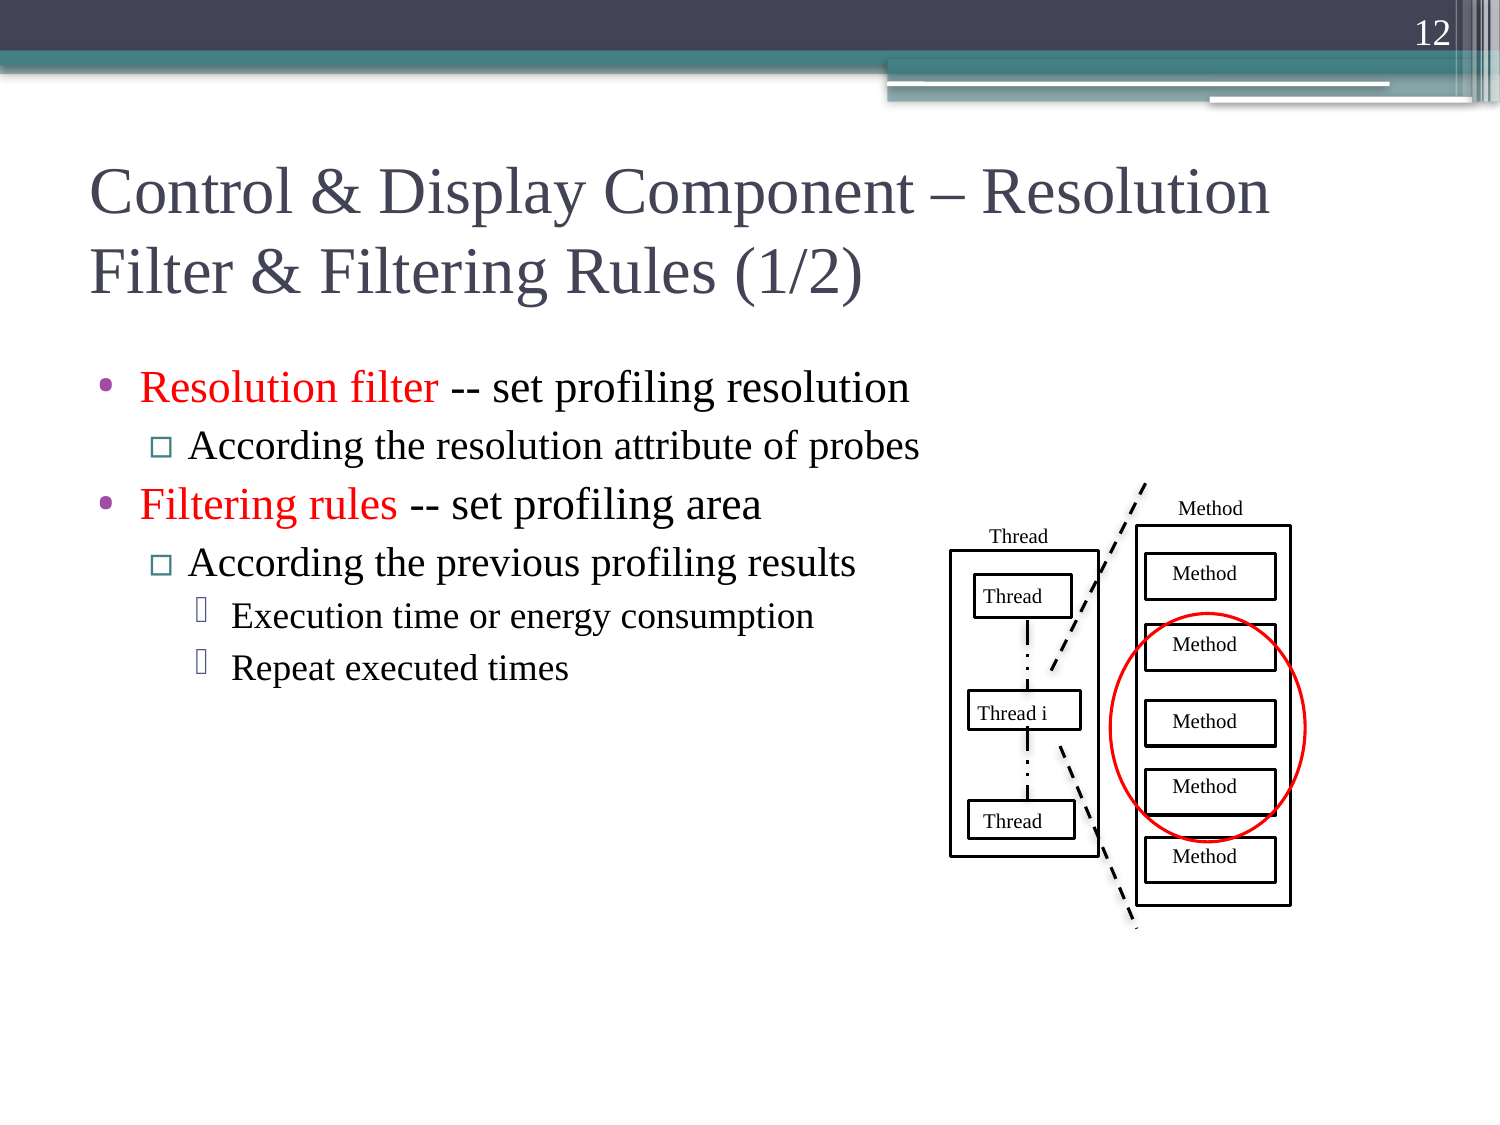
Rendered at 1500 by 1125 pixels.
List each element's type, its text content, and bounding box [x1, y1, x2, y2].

text_box [949, 549, 1052, 858]
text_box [1145, 700, 1312, 747]
text_box Thread [968, 575, 1044, 616]
text_box [1030, 619, 1100, 692]
text_box [1144, 825, 1168, 836]
text_box Thread [968, 800, 1052, 840]
text_box Thread [974, 515, 1044, 555]
text_box [1171, 611, 1244, 620]
text_box [1154, 825, 1262, 844]
text_box [1144, 836, 1277, 884]
text_box [1247, 825, 1292, 835]
text_box Thread i [962, 692, 1113, 733]
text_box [1050, 482, 1146, 671]
text_box [1035, 733, 1100, 799]
title Control & Display Component – Resolution Filter & Filtering Rules (1/2) [75, 139, 1425, 315]
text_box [1145, 764, 1312, 816]
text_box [1059, 745, 1138, 929]
text_box [1144, 756, 1304, 763]
text_box Method [1163, 486, 1264, 527]
text_box [1152, 524, 1292, 552]
list Resolution filter -- set profiling resolution According the resolution attribute of probes Filtering rules -- set profiling area According the previous profiling results Execution time or energy consumption Repeat executed times [64, 349, 1415, 1059]
text_box Method [1157, 552, 1311, 592]
text_box [1152, 552, 1277, 601]
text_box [1151, 622, 1312, 671]
text_box Method [1157, 835, 1311, 876]
text_box [1108, 680, 1304, 744]
text_box [1144, 876, 1292, 907]
slide_number 12 [1341, 0, 1466, 61]
text_box [1152, 592, 1292, 620]
